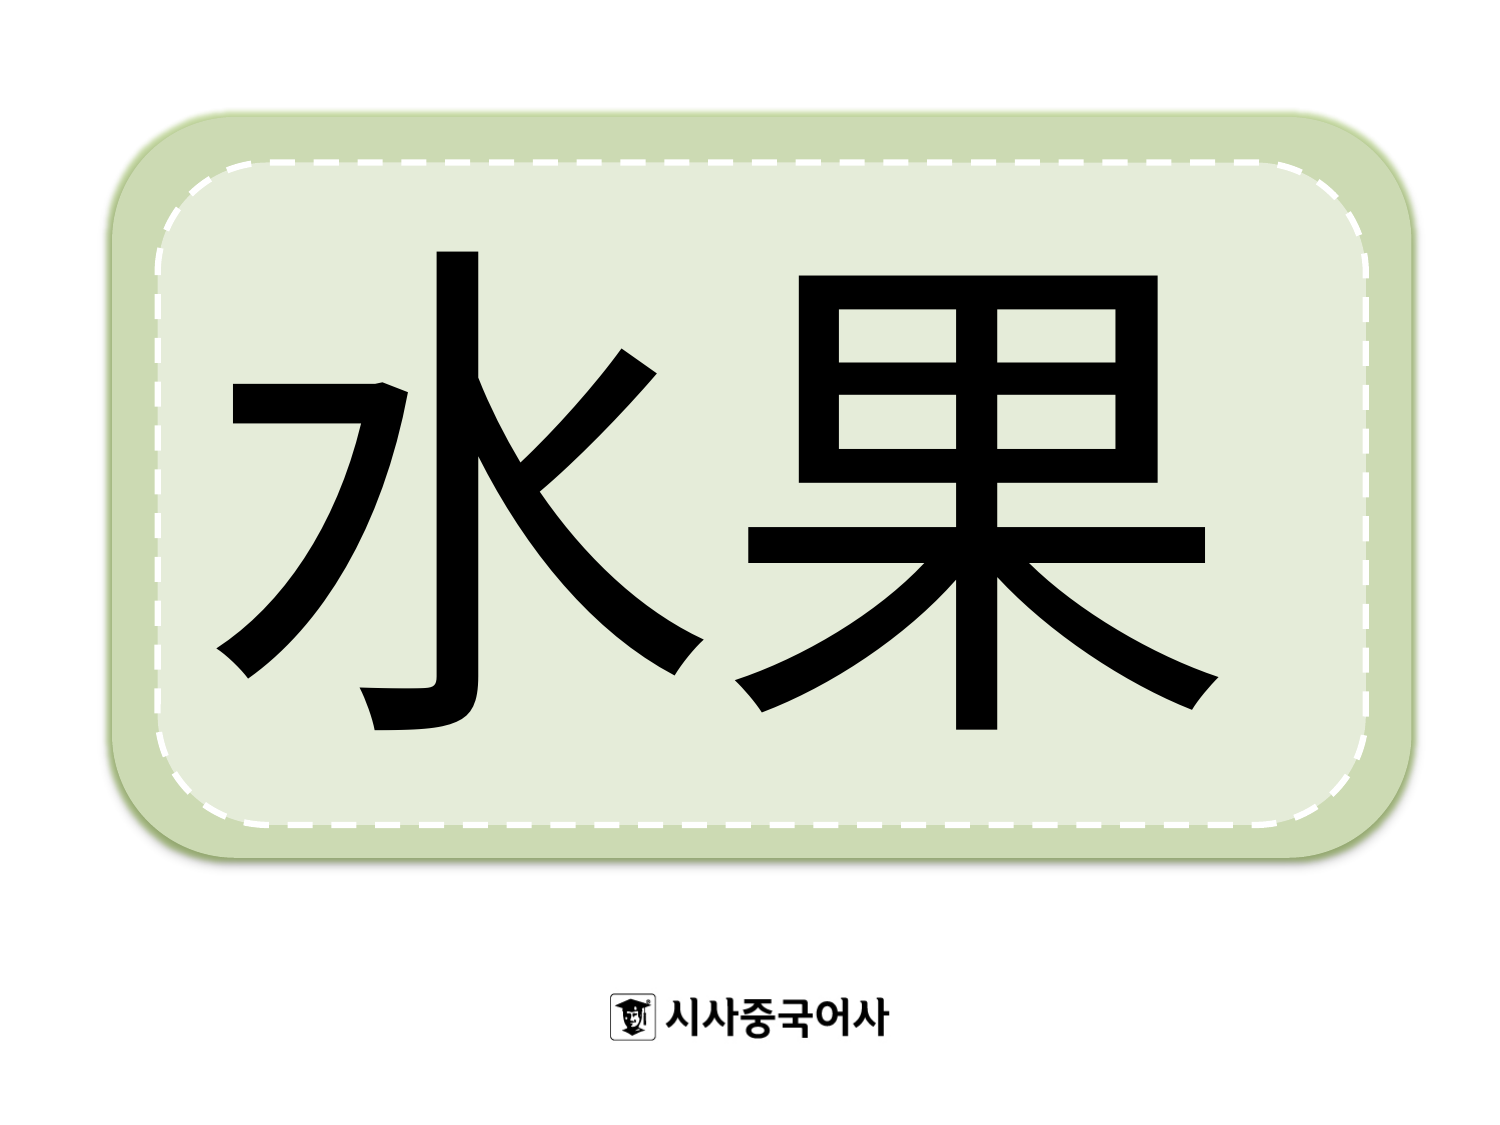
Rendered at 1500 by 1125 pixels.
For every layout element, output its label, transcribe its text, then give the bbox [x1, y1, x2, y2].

text_box [162, 160, 1371, 824]
picture [602, 987, 898, 1047]
text_box 水果 [171, 149, 1380, 812]
